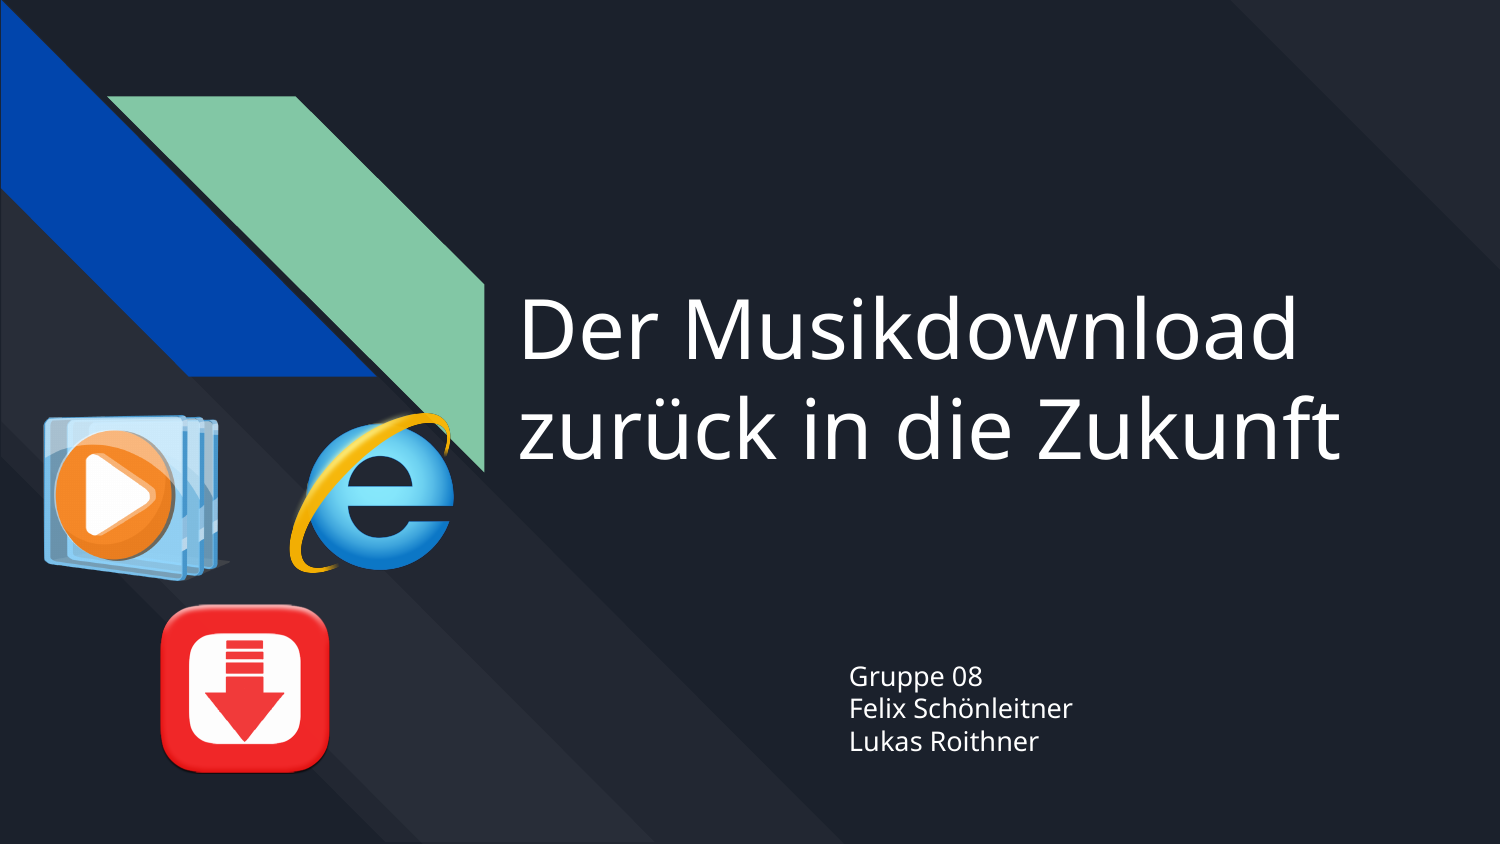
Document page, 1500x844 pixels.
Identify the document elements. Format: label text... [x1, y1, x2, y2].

picture [276, 402, 460, 586]
subtitle Gruppe 08 Felix Schönleitner Lukas Roithner [833, 643, 1404, 727]
picture [160, 604, 330, 774]
picture [26, 390, 234, 598]
title Der Musikdownload zurück in die Zukunft [502, 260, 1481, 644]
